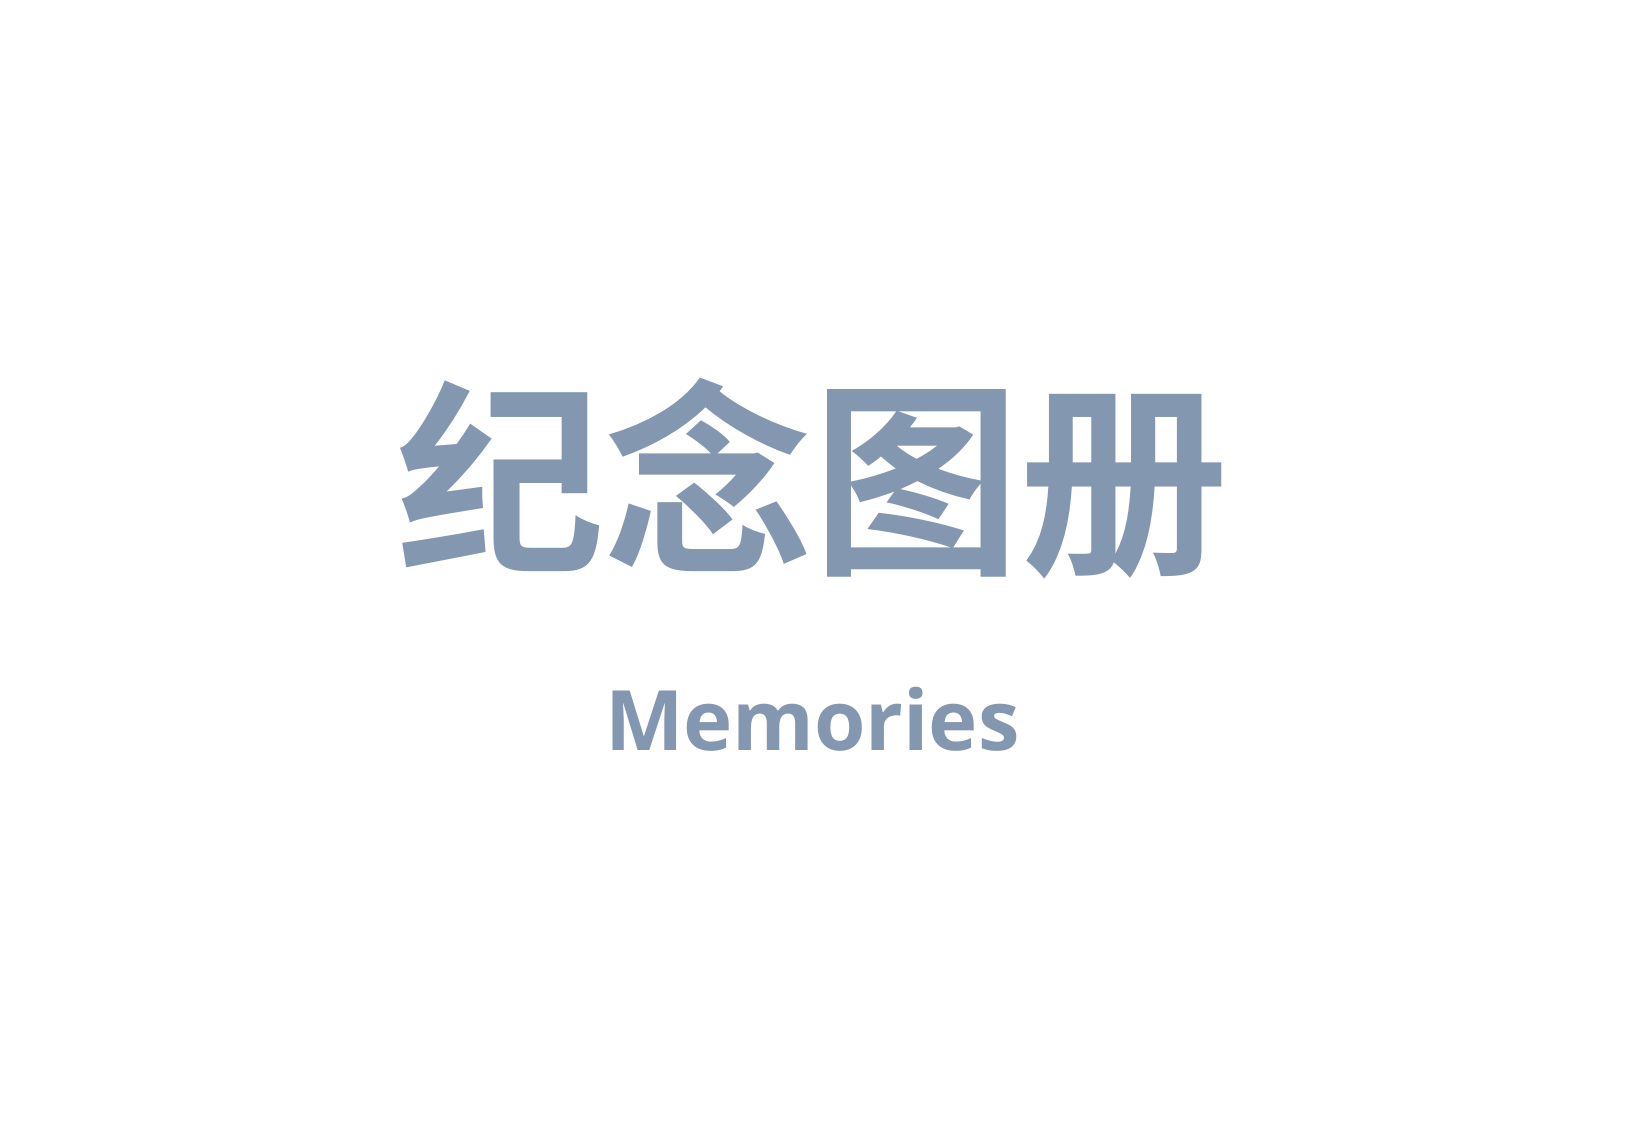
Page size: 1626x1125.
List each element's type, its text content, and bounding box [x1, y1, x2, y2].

text_box 纪念图册 [370, 342, 1255, 608]
text_box Memories [370, 659, 1255, 775]
